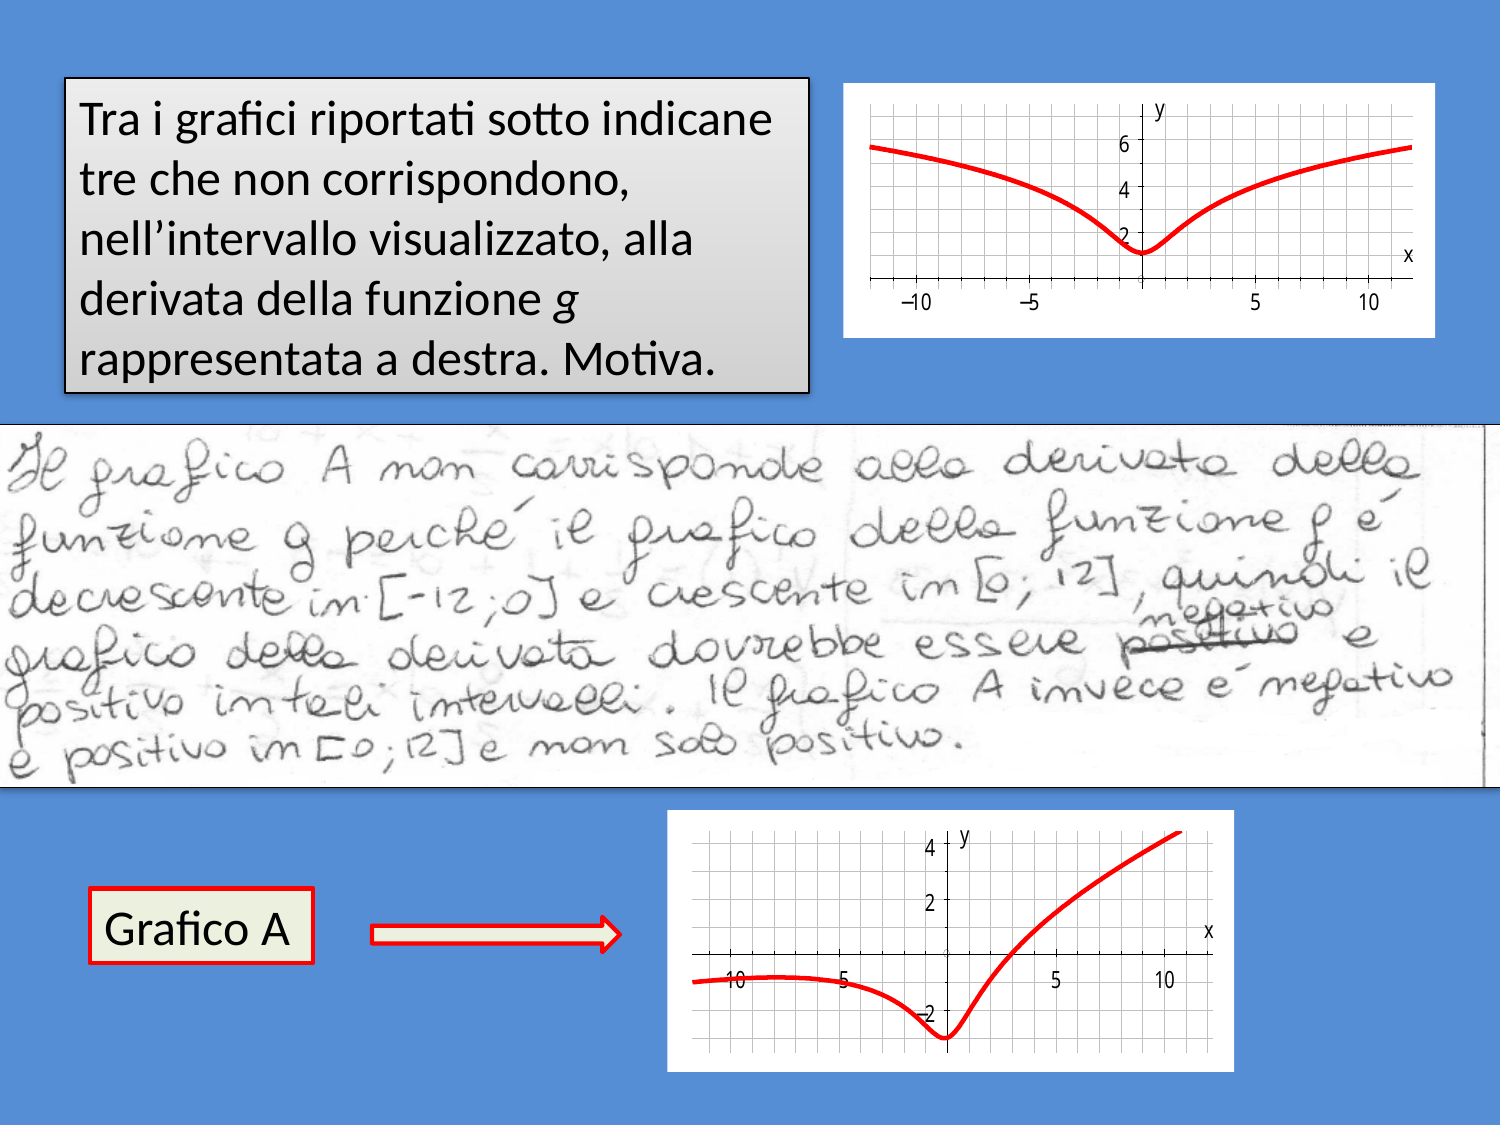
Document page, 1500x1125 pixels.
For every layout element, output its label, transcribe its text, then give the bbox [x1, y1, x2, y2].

text_box Tra i grafici riportati sotto indicane tre che non corrispondono, nell’intervallo visualizzato, alla derivata della funzione g rappresentata a destra. Motiva. [64, 77, 810, 394]
picture [843, 83, 1436, 339]
text_box [369, 914, 623, 955]
picture [0, 424, 1500, 788]
picture [667, 810, 1235, 1073]
text_box Grafico A [89, 888, 313, 964]
